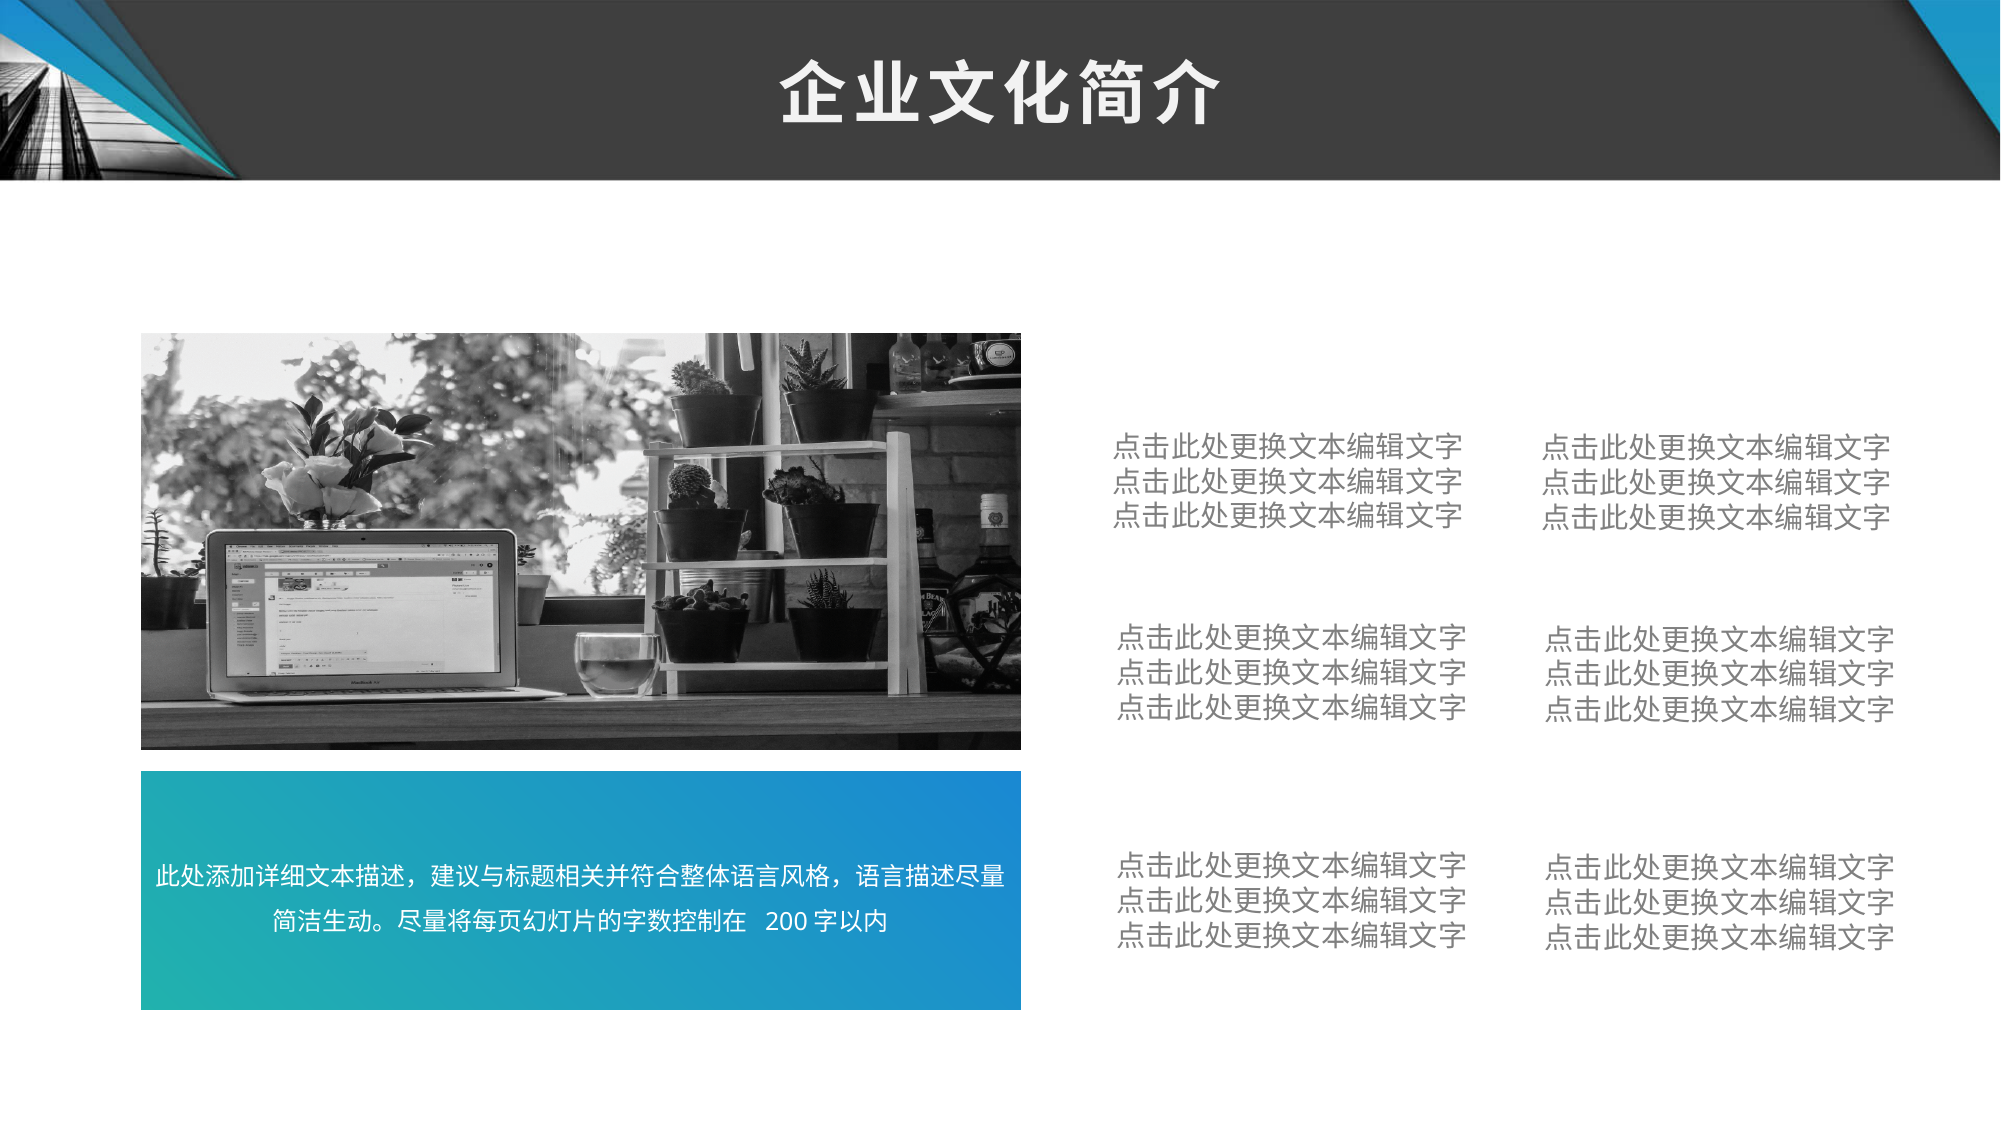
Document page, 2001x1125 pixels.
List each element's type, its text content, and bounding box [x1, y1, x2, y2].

text_box 点击此处更换文本编辑文字 点击此处更换文本编辑文字 点击此处更换文本编辑文字 [1021, 843, 1475, 957]
text_box 点击此处更换文本编辑文字 点击此处更换文本编辑文字 点击此处更换文本编辑文字 [1021, 424, 1472, 537]
text_box 企业文化简介 [714, 49, 1286, 133]
text_box 点击此处更换文本编辑文字 点击此处更换文本编辑文字 点击此处更换文本编辑文字 [1400, 845, 1904, 959]
text_box 点击此处更换文本编辑文字 点击此处更换文本编辑文字 点击此处更换文本编辑文字 [1400, 617, 1904, 730]
picture [0, 0, 2001, 1125]
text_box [141, 333, 1021, 1010]
text_box 点击此处更换文本编辑文字 点击此处更换文本编辑文字 点击此处更换文本编辑文字 [1021, 615, 1475, 728]
text_box 点击此处更换文本编辑文字 点击此处更换文本编辑文字 点击此处更换文本编辑文字 [1396, 425, 1900, 539]
